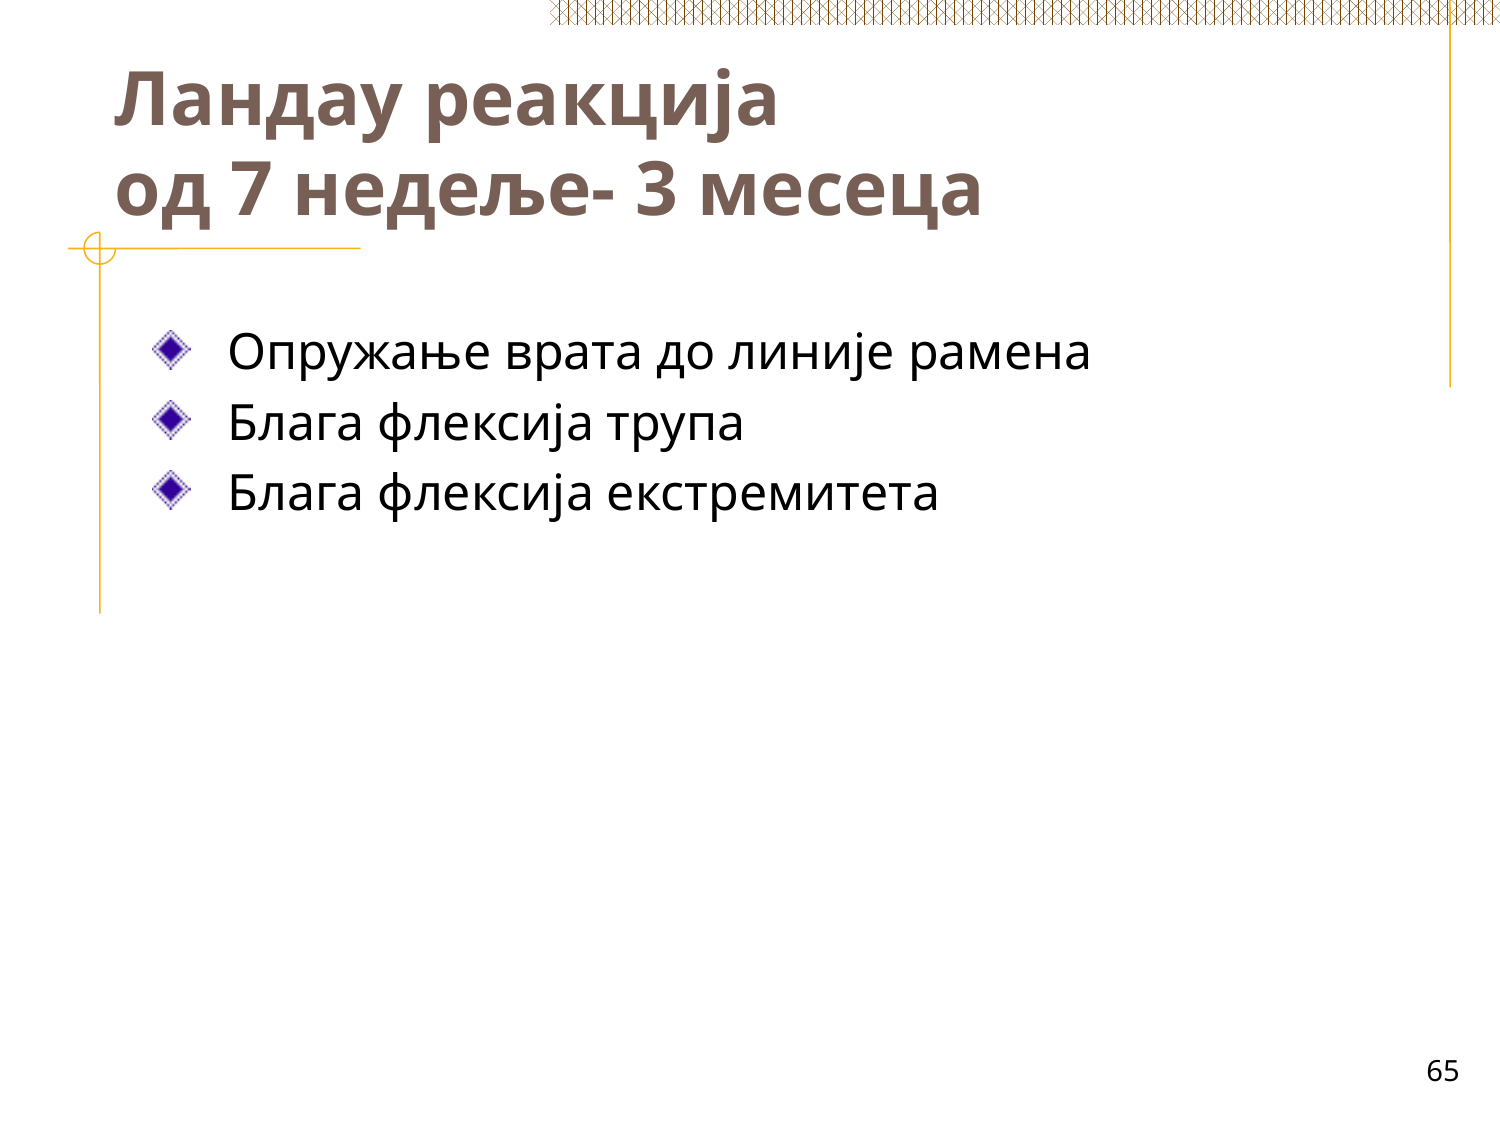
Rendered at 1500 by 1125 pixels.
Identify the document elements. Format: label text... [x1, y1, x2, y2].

picture [152, 400, 191, 440]
slide_number 65 [1162, 1025, 1475, 1100]
title Ландау реакција од 7 недеље- 3 месеца [99, 49, 1376, 238]
list Опружање врата до линије рамена Блага флексија трупа Блага флексија екстремитета [137, 312, 1413, 988]
picture [152, 470, 191, 510]
picture [152, 330, 191, 370]
